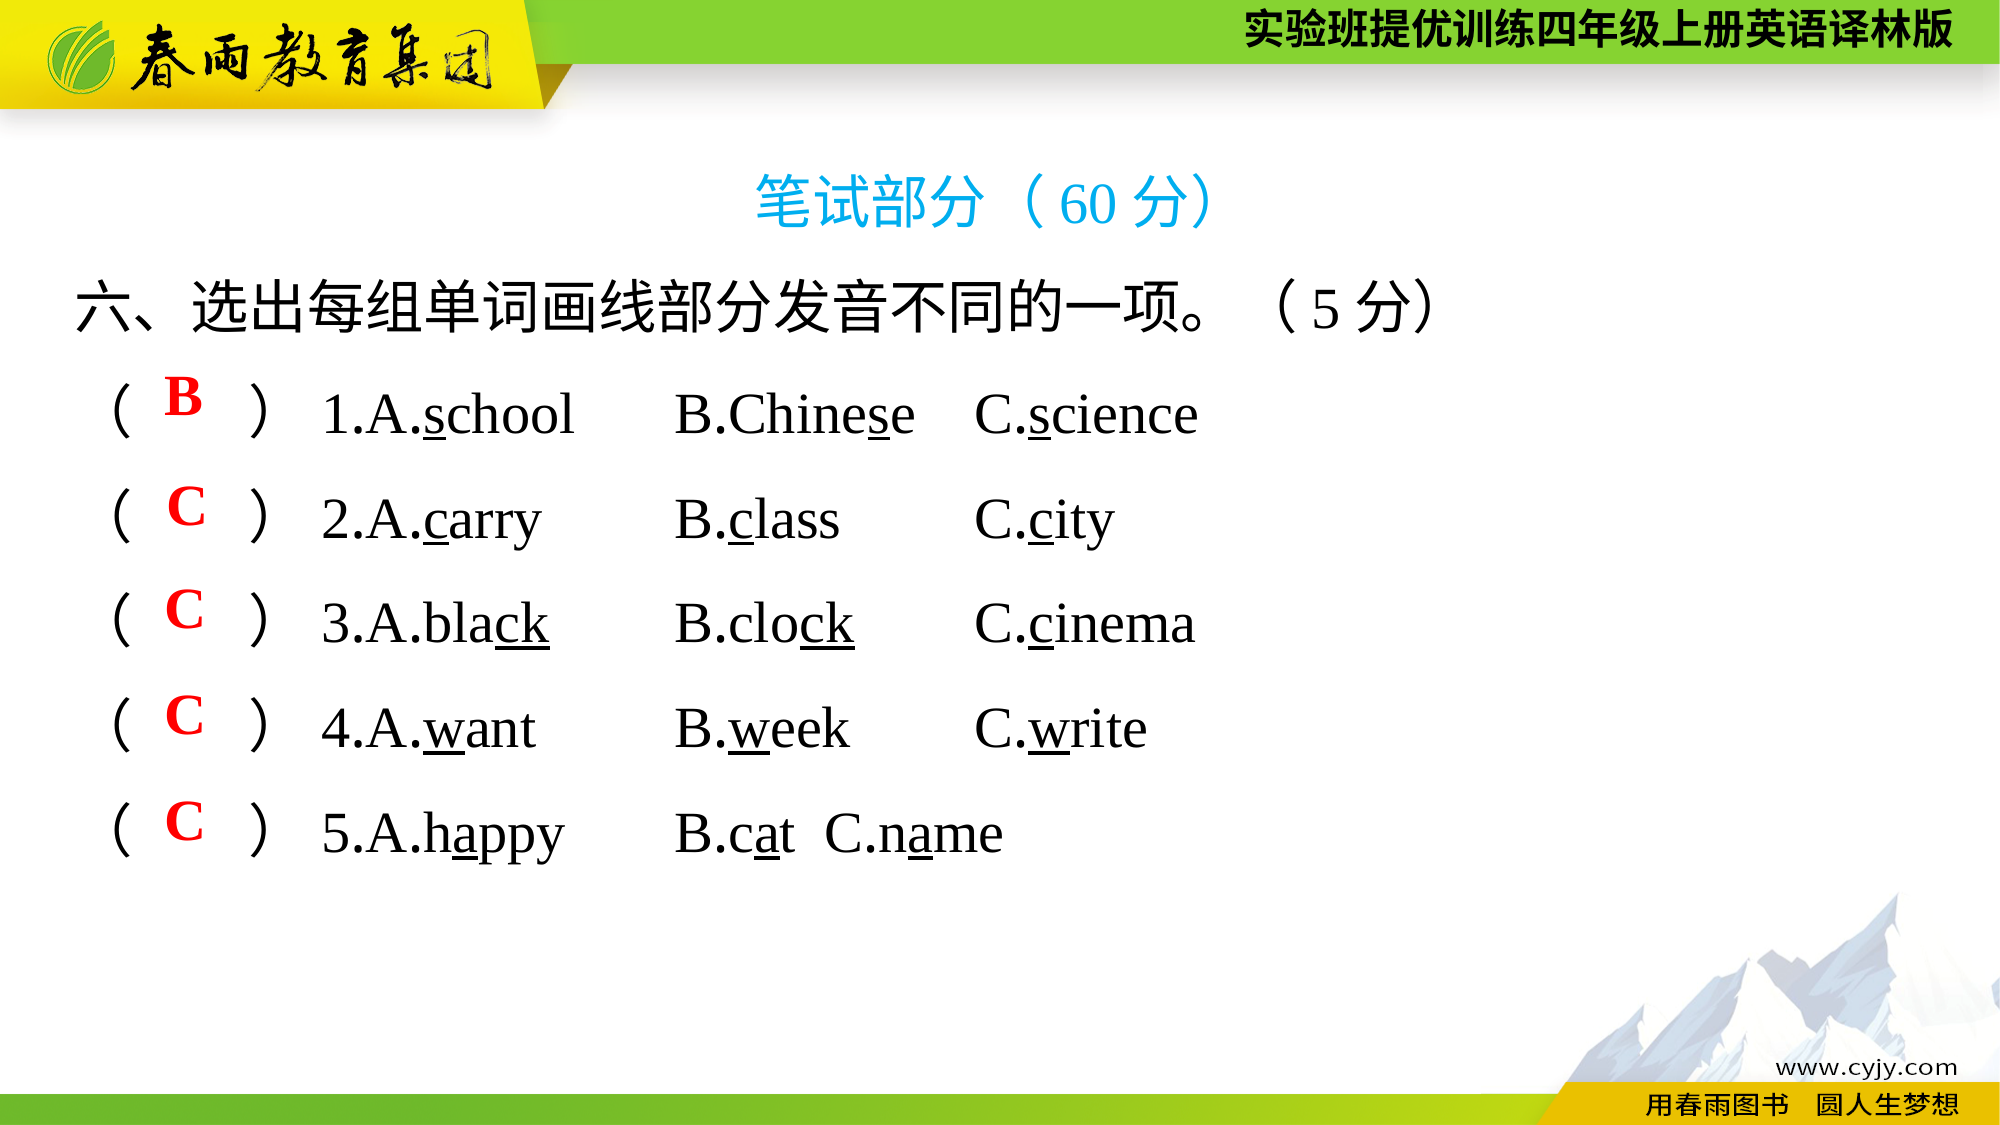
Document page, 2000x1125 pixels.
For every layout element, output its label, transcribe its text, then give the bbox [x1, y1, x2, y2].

text_box C [149, 562, 222, 648]
text_box C [151, 460, 223, 545]
picture [0, 0, 2000, 1125]
list 笔试部分（60分） 六、选出每组单词画线部分发音不同的一项。（5分） （ ）1.A.school B.Chinese C.science （ ）2.A.carry B.class C.city （ ）3.A.black B.clock C.cinema （ ）4.A.want B.week C.write （ ）5.A.happy B.cat C.name [59, 122, 1944, 880]
text_box C [149, 668, 222, 754]
text_box B [149, 349, 219, 435]
text_box C [149, 775, 222, 860]
